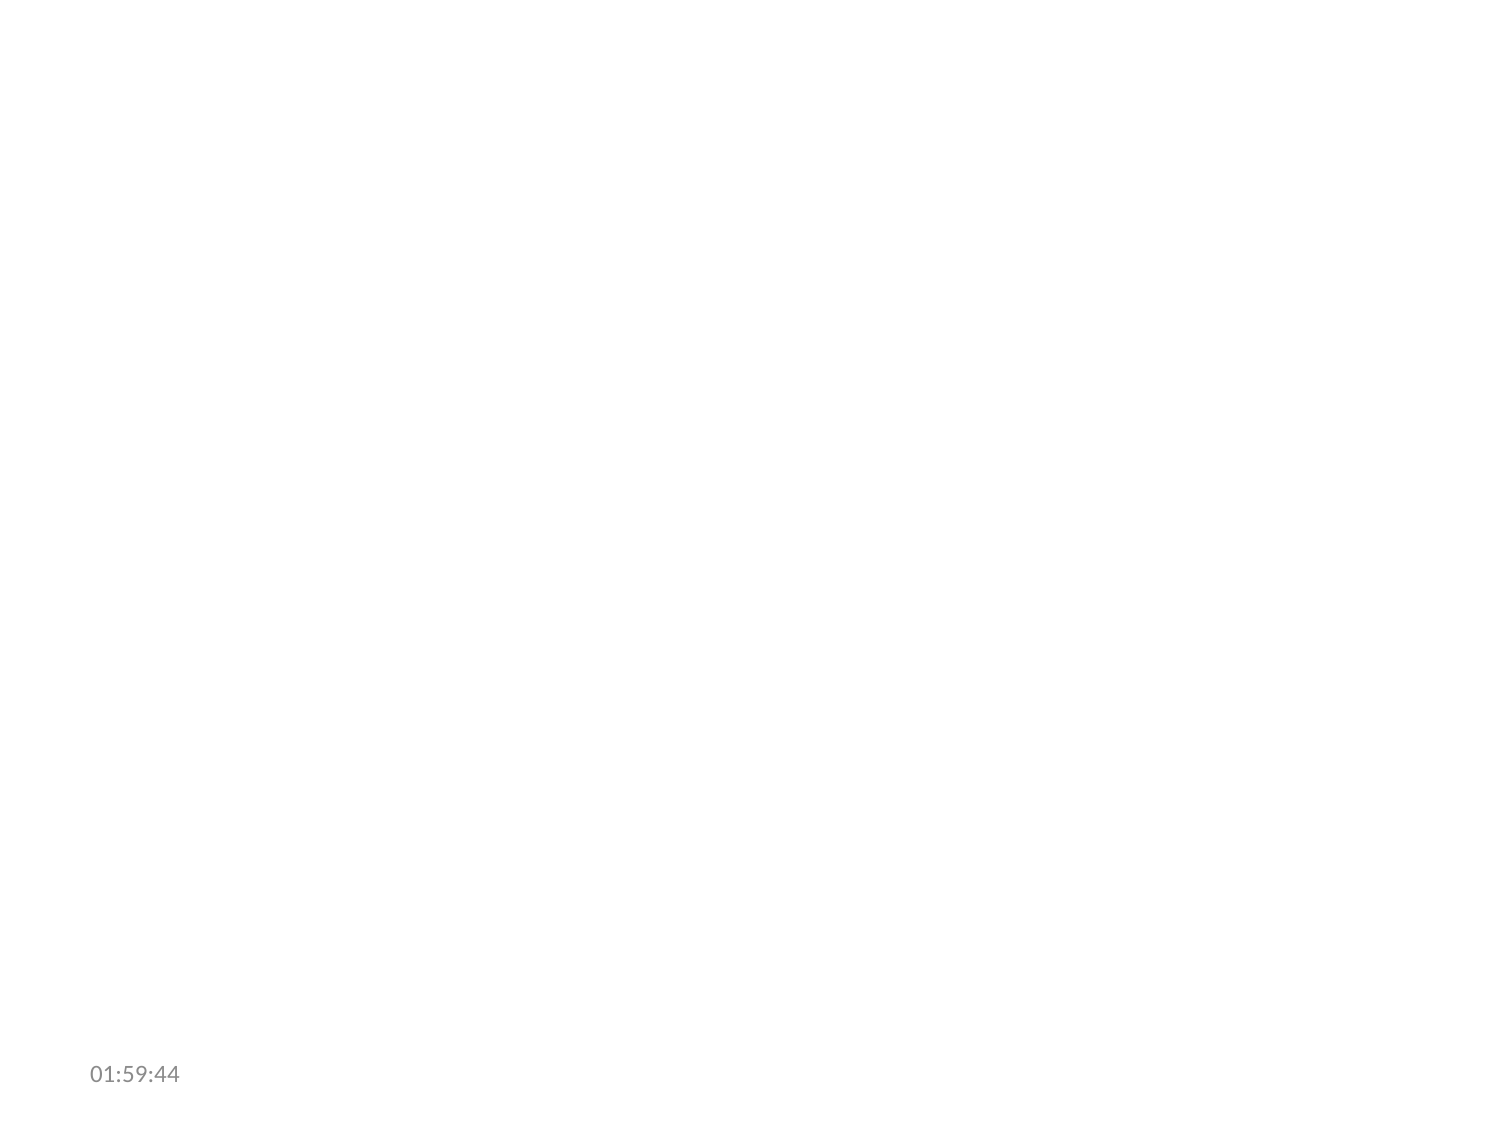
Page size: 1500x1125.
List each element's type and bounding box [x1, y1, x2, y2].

slide_number [75, 1042, 425, 1103]
